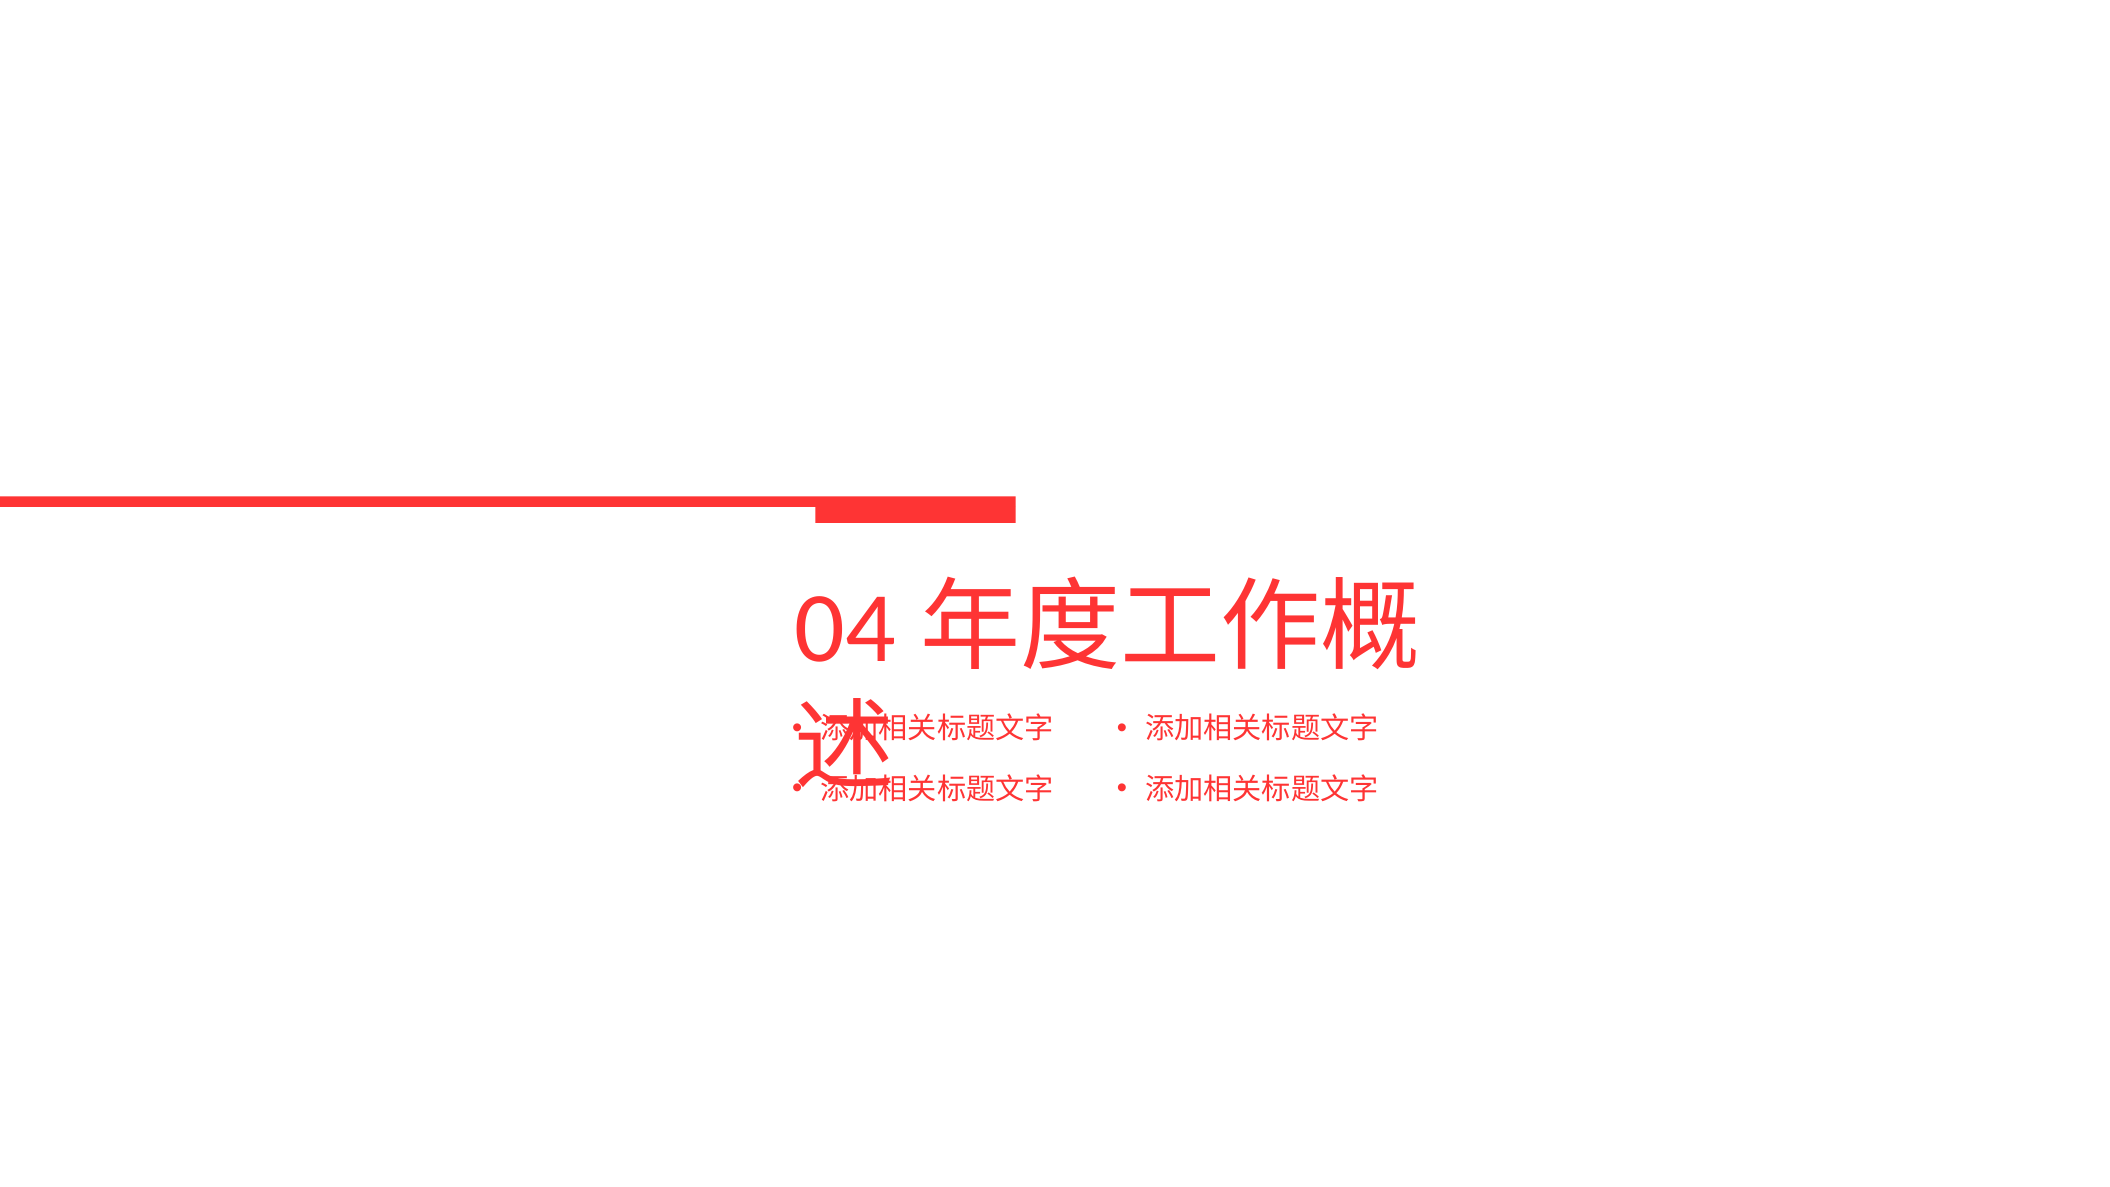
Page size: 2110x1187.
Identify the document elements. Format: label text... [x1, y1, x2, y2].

text_box 04年度工作概述 [794, 561, 1516, 802]
text_box 添加相关标题文字 [777, 702, 1102, 752]
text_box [0, 496, 1016, 523]
text_box 添加相关标题文字 [1102, 702, 1508, 752]
text_box 添加相关标题文字 [777, 762, 1102, 813]
text_box 添加相关标题文字 [1102, 762, 1508, 813]
